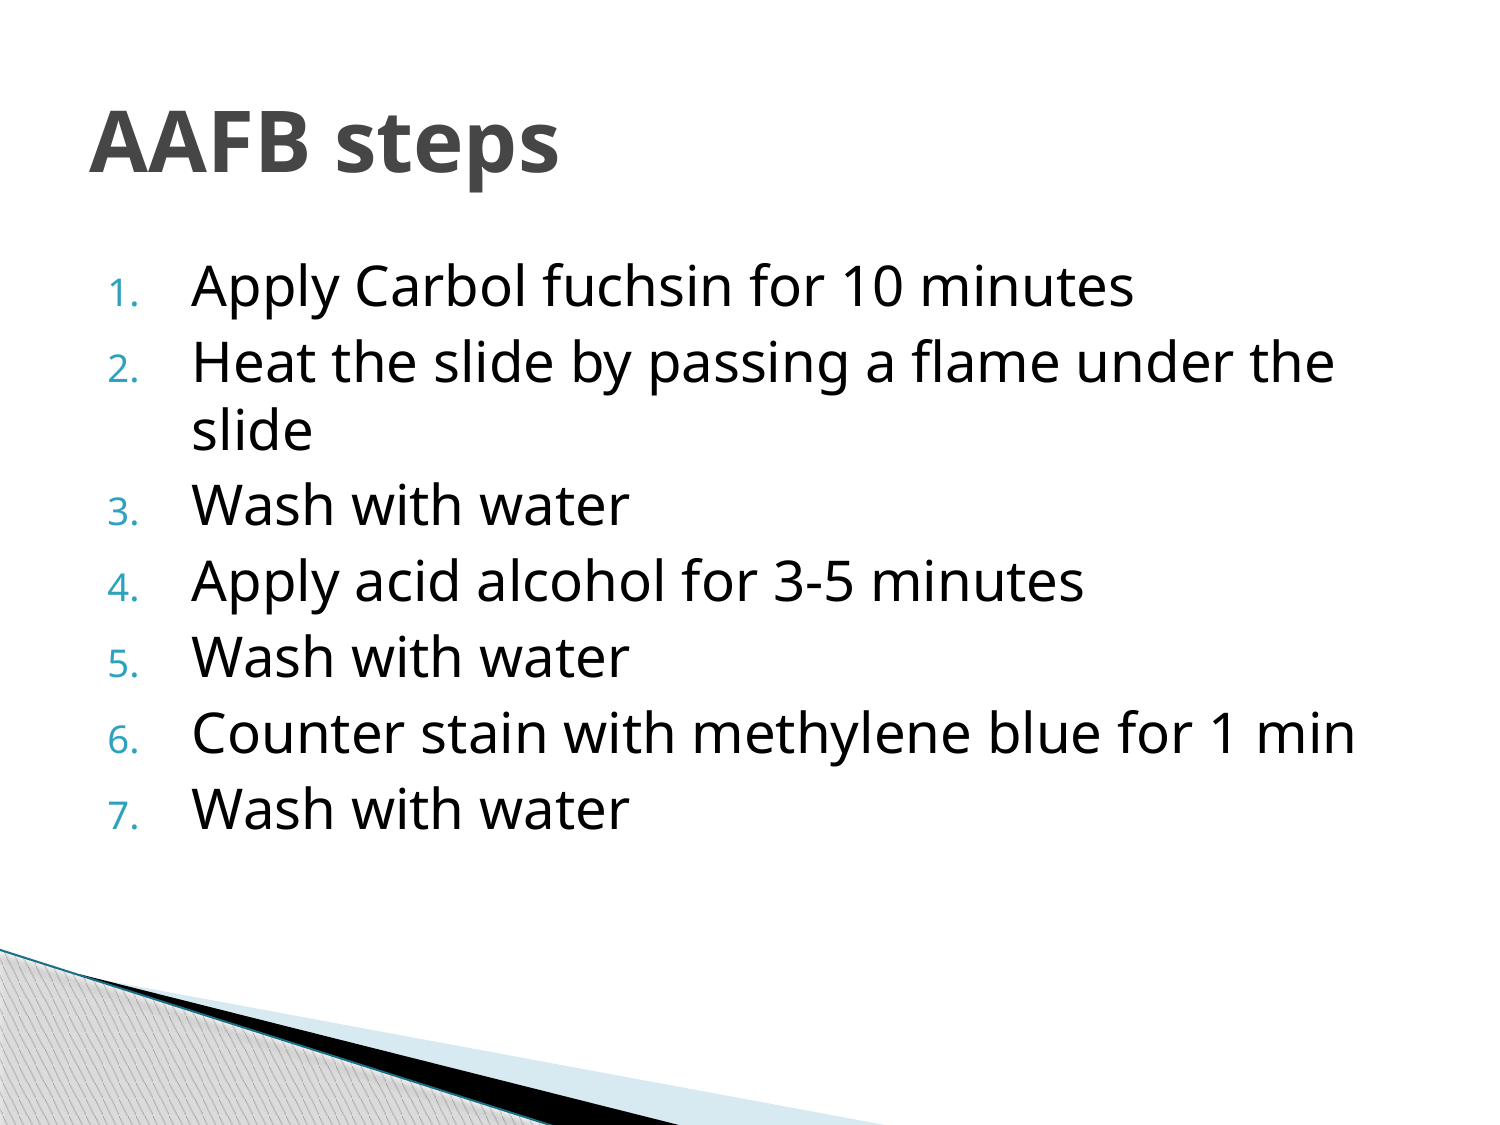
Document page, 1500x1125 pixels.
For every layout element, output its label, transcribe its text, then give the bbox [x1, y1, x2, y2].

list Apply Carbol fuchsin for 10 minutes Heat the slide by passing a flame under the slide Wash with water Apply acid alcohol for 3-5 minutes Wash with water Counter stain with methylene blue for 1 min Wash with water [75, 243, 1425, 986]
title AAFB steps [75, 45, 1425, 233]
